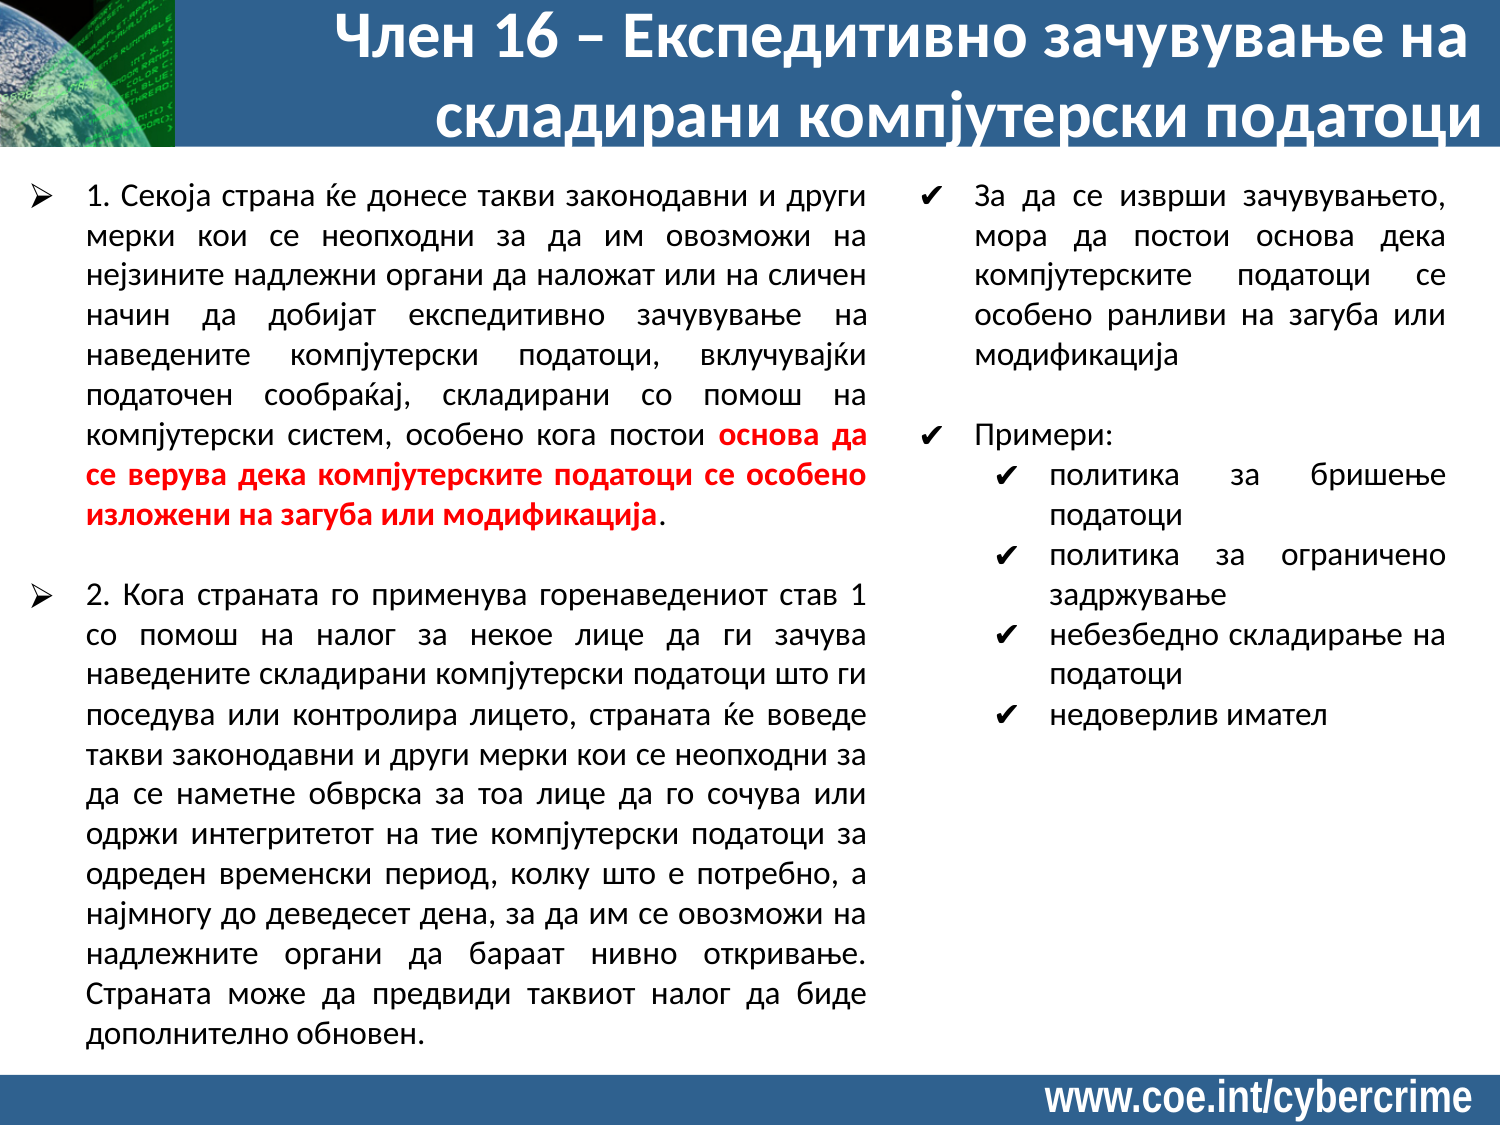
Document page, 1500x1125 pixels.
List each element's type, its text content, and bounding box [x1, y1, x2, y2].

text_box 1. Секоја страна ќе донесе такви законодавни и други мерки кои се неопходни за да им овозможи на нејзините надлежни органи да наложат или на сличен начин да добијат експедитивно зачувување на наведените компјутерски податоци, вклучувајќи податочен сообраќај, складирани со помош на компјутерски систем, особено кога постои основа да се верува дека компјутерските податоци се особено изложени на загуба или модификација. 2. Кога страната го применува горенаведениот став 1 со помош на налог за некое лице да ги зачува наведените складирани компјутерски податоци што ги поседува или контролира лицето, страната ќе воведе такви законодавни и други мерки кои се неопходни за да се наметне обврска за тоа лице да го сочува или одржи интегритетот на тие компјутерски податоци за одреден временски период, колку што е потребно, а најмногу до деведесет дена, за да им се овозможи на надлежните органи да бараат нивно откривање. Страната може да предвиди таквиот налог да биде дополнително обновен. [14, 165, 883, 1059]
text_box [0, 1073, 1030, 1125]
text_box www.coe.int/cybercrime [1030, 1059, 1500, 1125]
picture [0, 0, 175, 147]
text_box За да се изврши зачувувањето, мора да постои основа дека компјутерските податоци се особено ранливи на загуба или модификација Примери: политика за бришење податоци политика за ограничено задржување небезбедно складирање на податоци недоверлив имател [903, 165, 1462, 740]
text_box Член 16 – Експедитивно зачувување на складирани компјутерски податоци [177, 0, 1500, 149]
